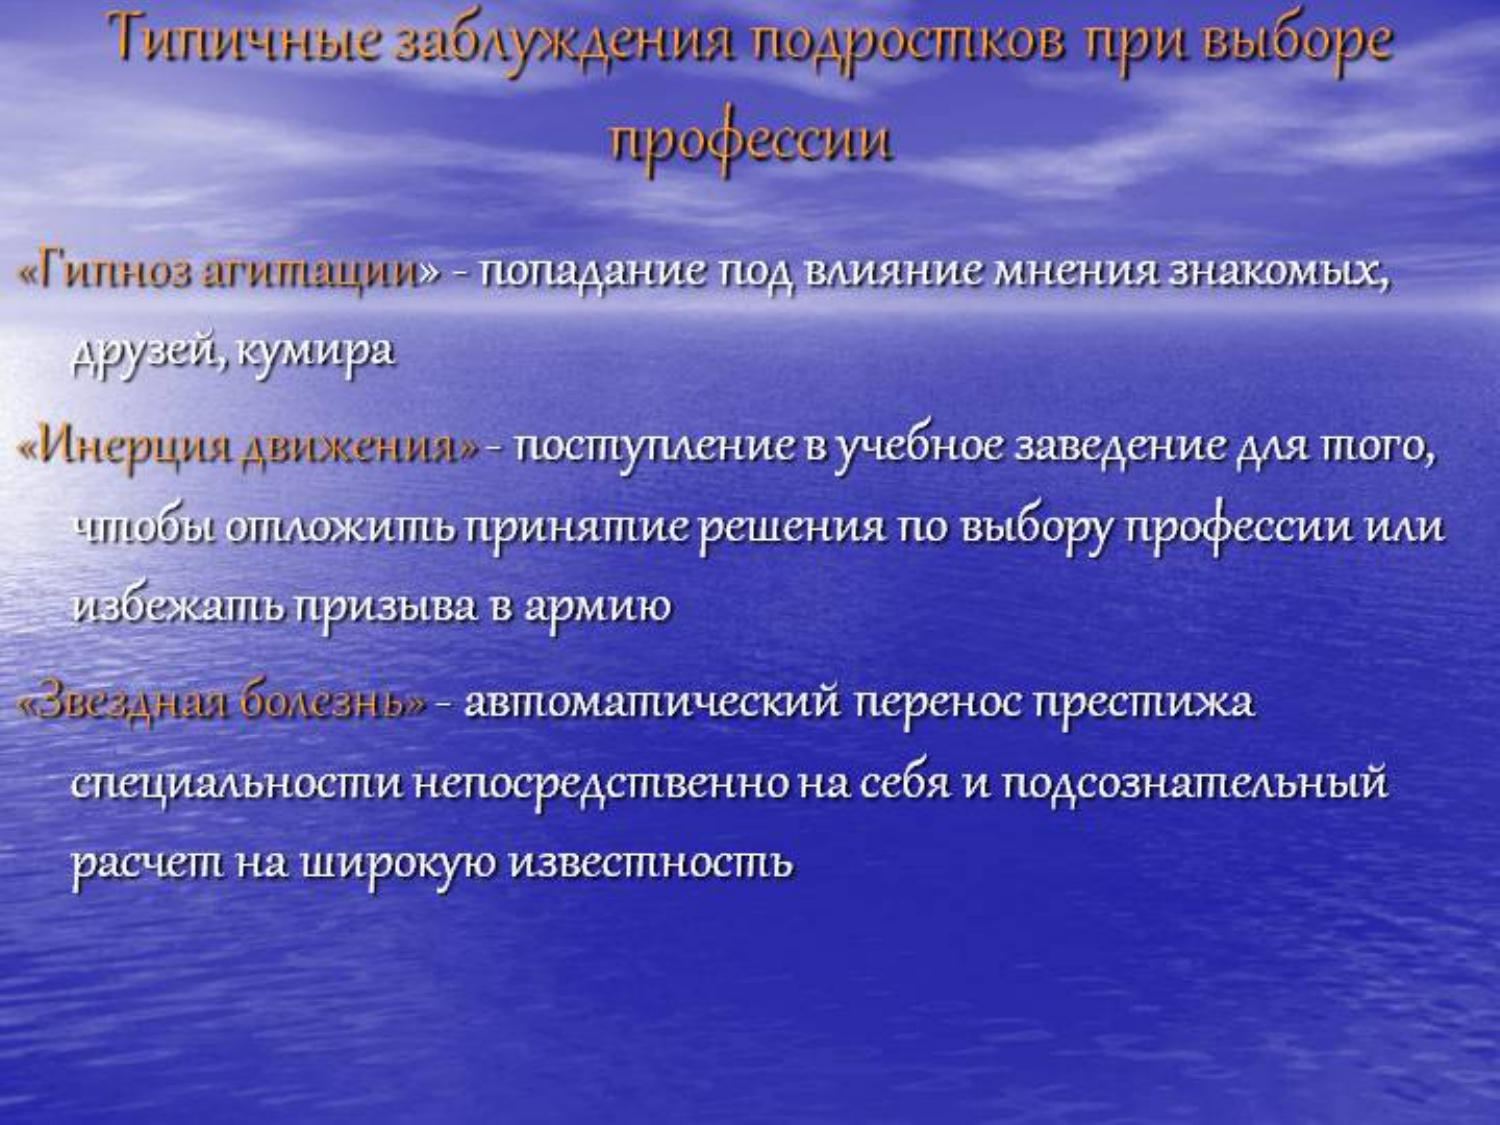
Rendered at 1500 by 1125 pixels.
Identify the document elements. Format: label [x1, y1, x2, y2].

list [0, 0, 1500, 1125]
